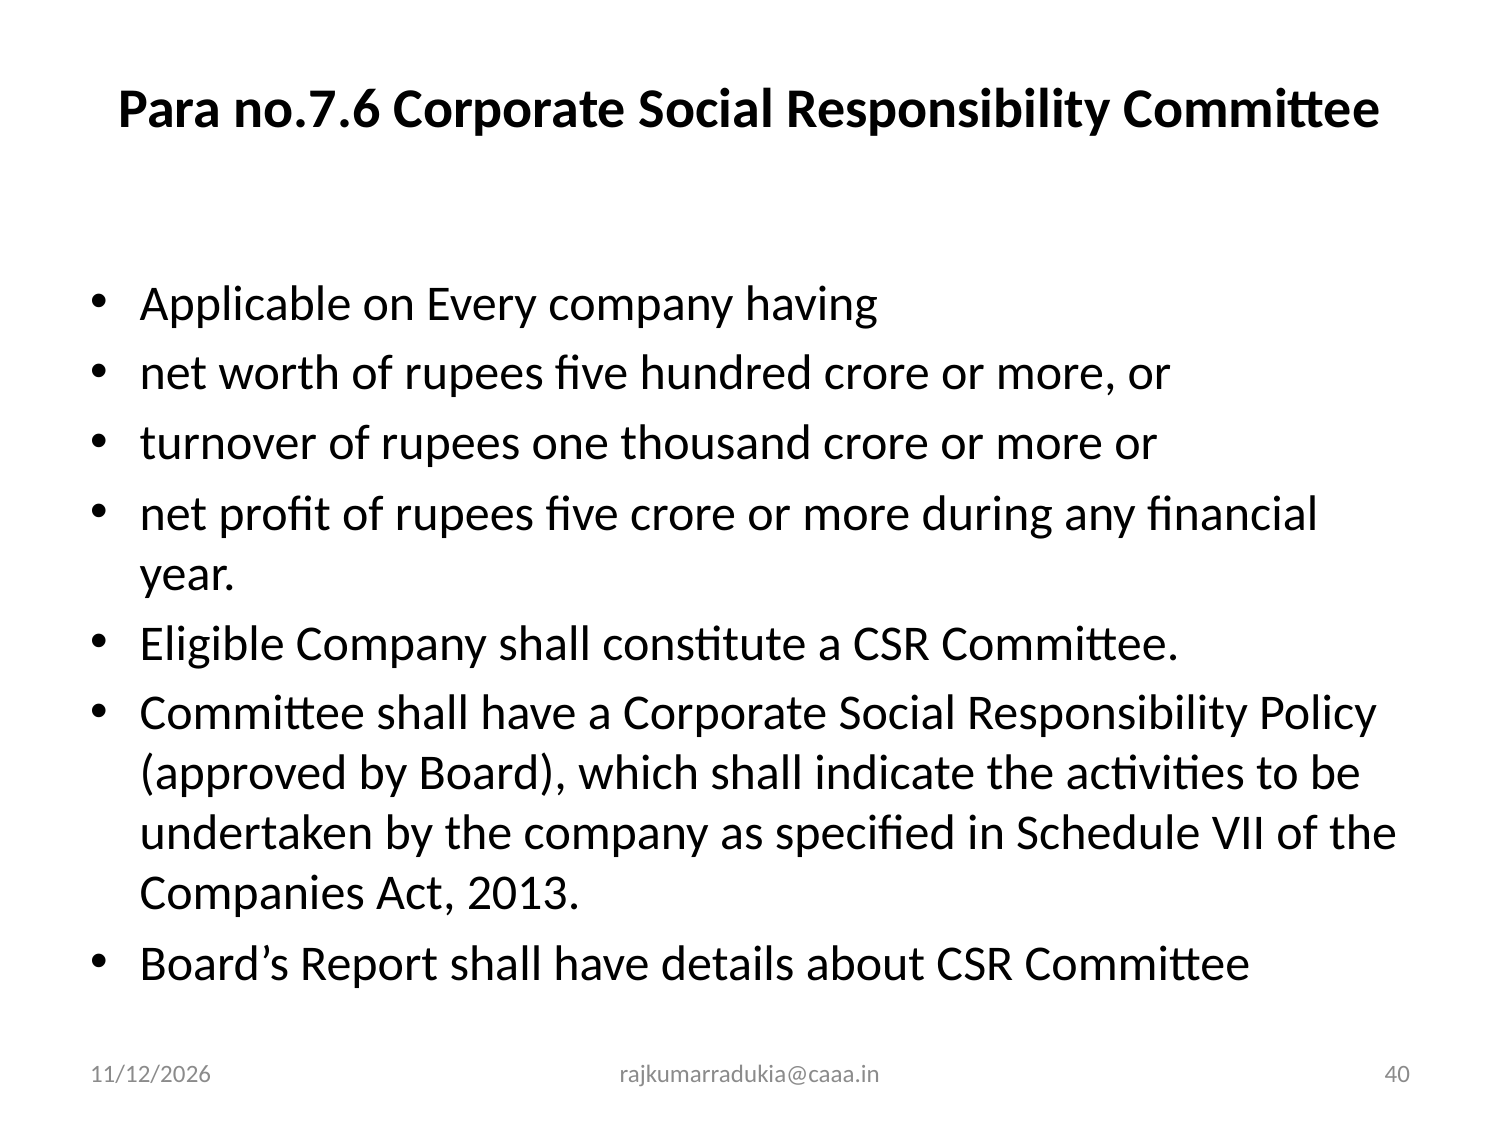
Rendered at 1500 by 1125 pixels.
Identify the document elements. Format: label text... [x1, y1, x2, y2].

slide_number 40 [1074, 1042, 1425, 1103]
footer rajkumarradukia@caaa.in [512, 1042, 988, 1103]
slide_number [75, 1042, 425, 1103]
title Para no.7.6 Corporate Social Responsibility Committee [75, 45, 1425, 233]
list Applicable on Every company having net worth of rupees five hundred crore or more, or turnover of rupees one thousand crore or more or net profit of rupees five crore or more during any financial year. Eligible Company shall constitute a CSR Committee. Committee shall have a Corporate Social Responsibility Policy (approved by Board), which shall indicate the activities to be undertaken by the company as specified in Schedule VII of the Companies Act, 2013. Board’s Report shall have details about CSR Committee [75, 262, 1425, 1005]
